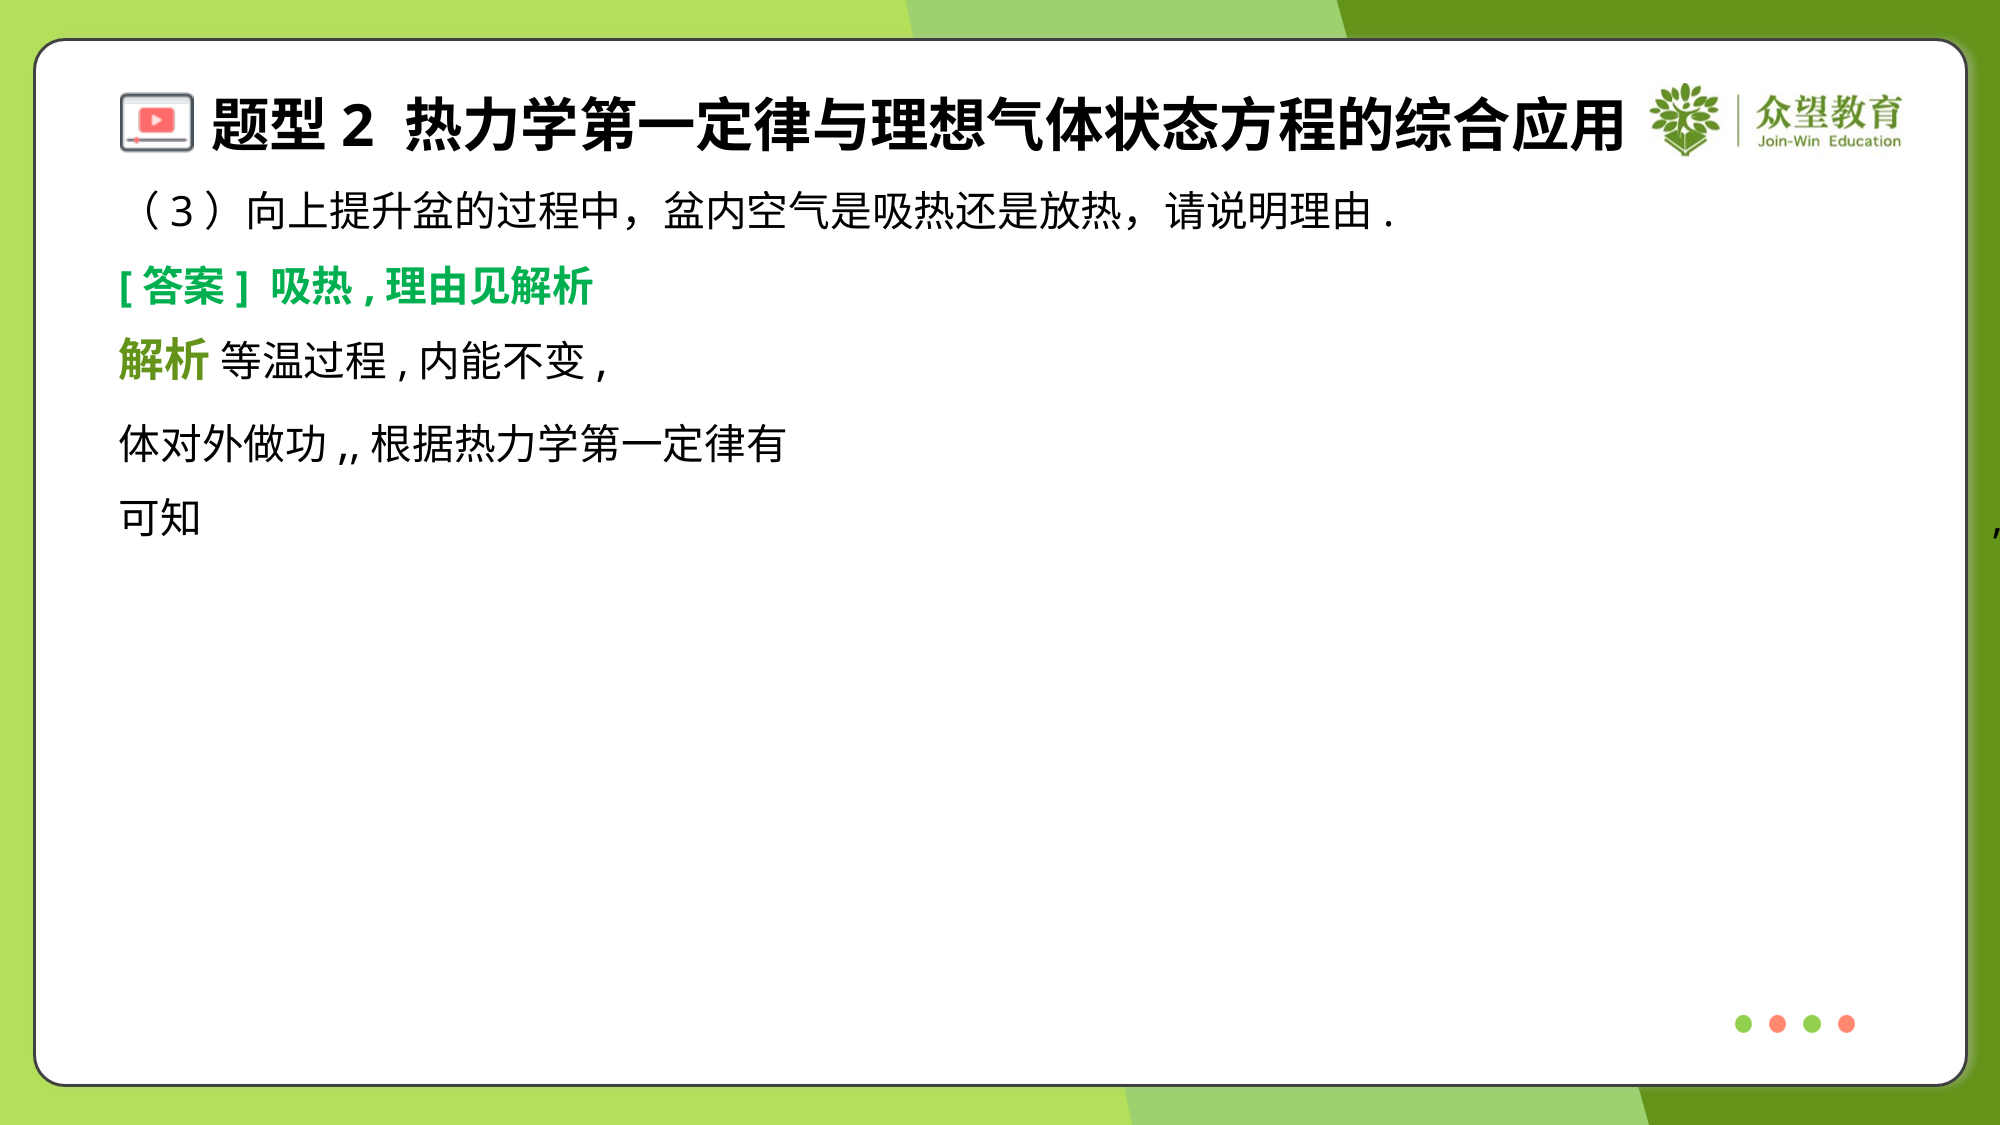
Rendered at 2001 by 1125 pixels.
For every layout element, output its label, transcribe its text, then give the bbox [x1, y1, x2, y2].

text_box （3）向上提升盆的过程中，盆内空气是吸热还是放热，请说明理由. [118, 159, 1883, 227]
picture [0, 0, 2000, 1125]
text_box [答案] 吸热,理由见解析 [118, 235, 1883, 302]
